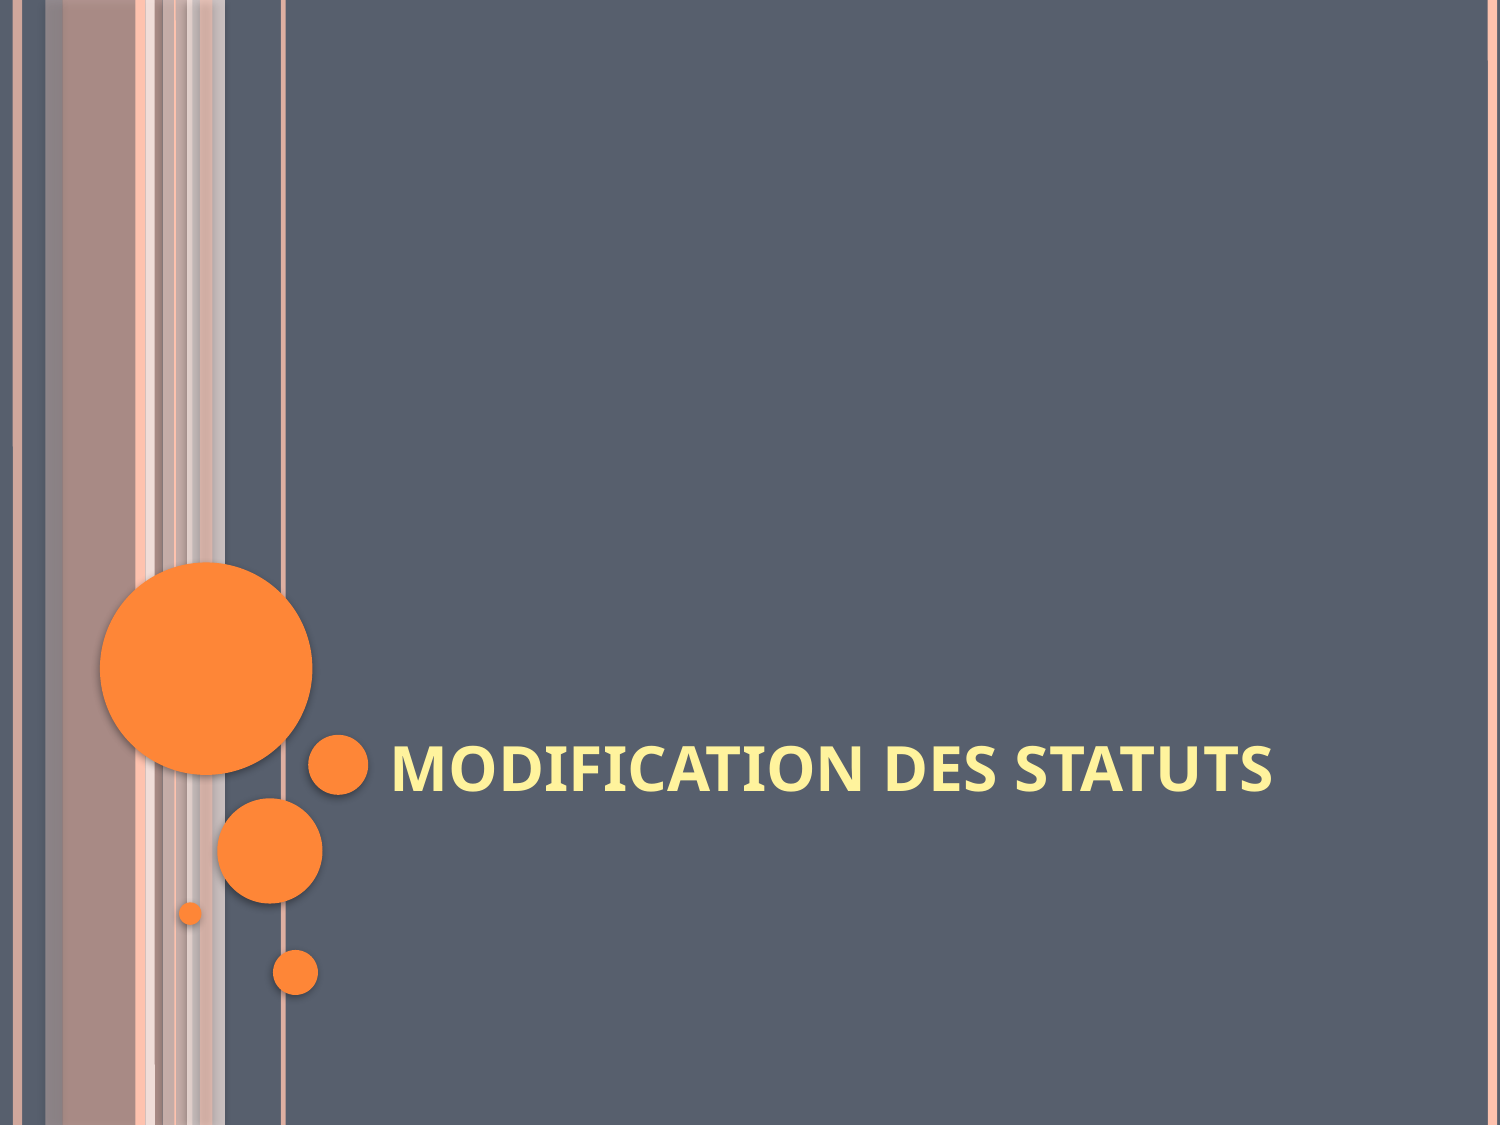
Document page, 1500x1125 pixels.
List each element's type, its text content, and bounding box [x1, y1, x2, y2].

title MODIFICATION DES STATUTS [375, 474, 1388, 812]
